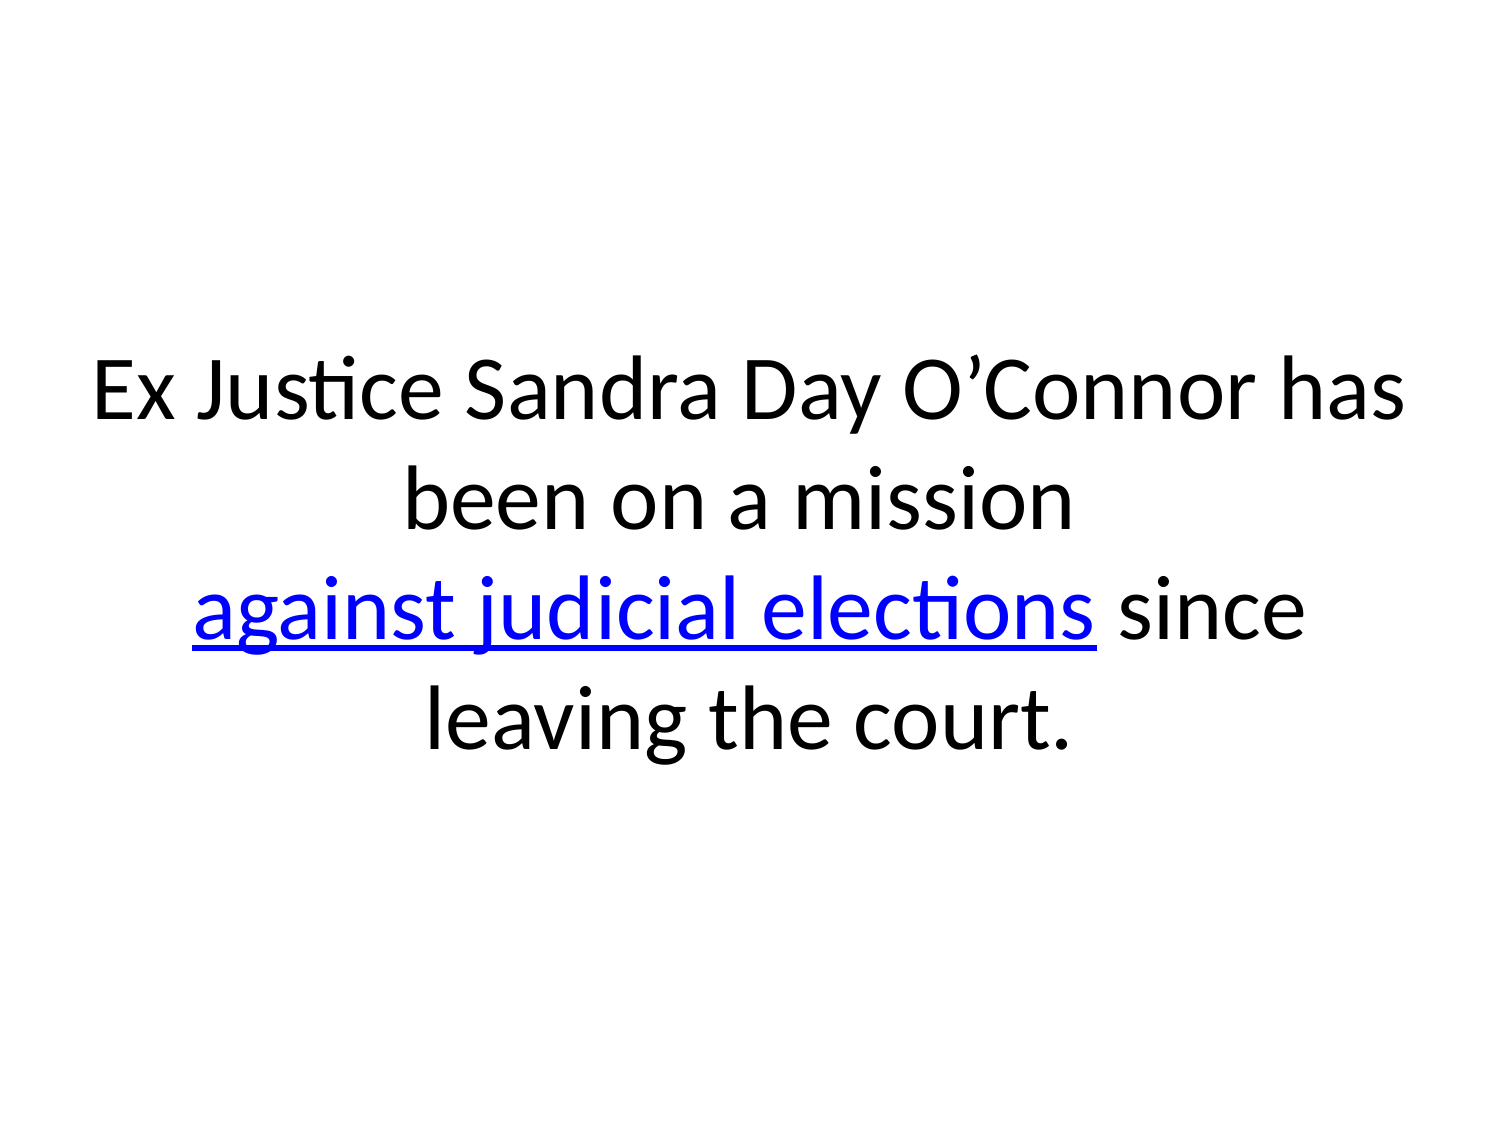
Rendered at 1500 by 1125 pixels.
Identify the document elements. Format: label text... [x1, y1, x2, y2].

title Ex Justice Sandra Day O’Connor has been on a mission against judicial elections since leaving the court. [74, 44, 1426, 1051]
